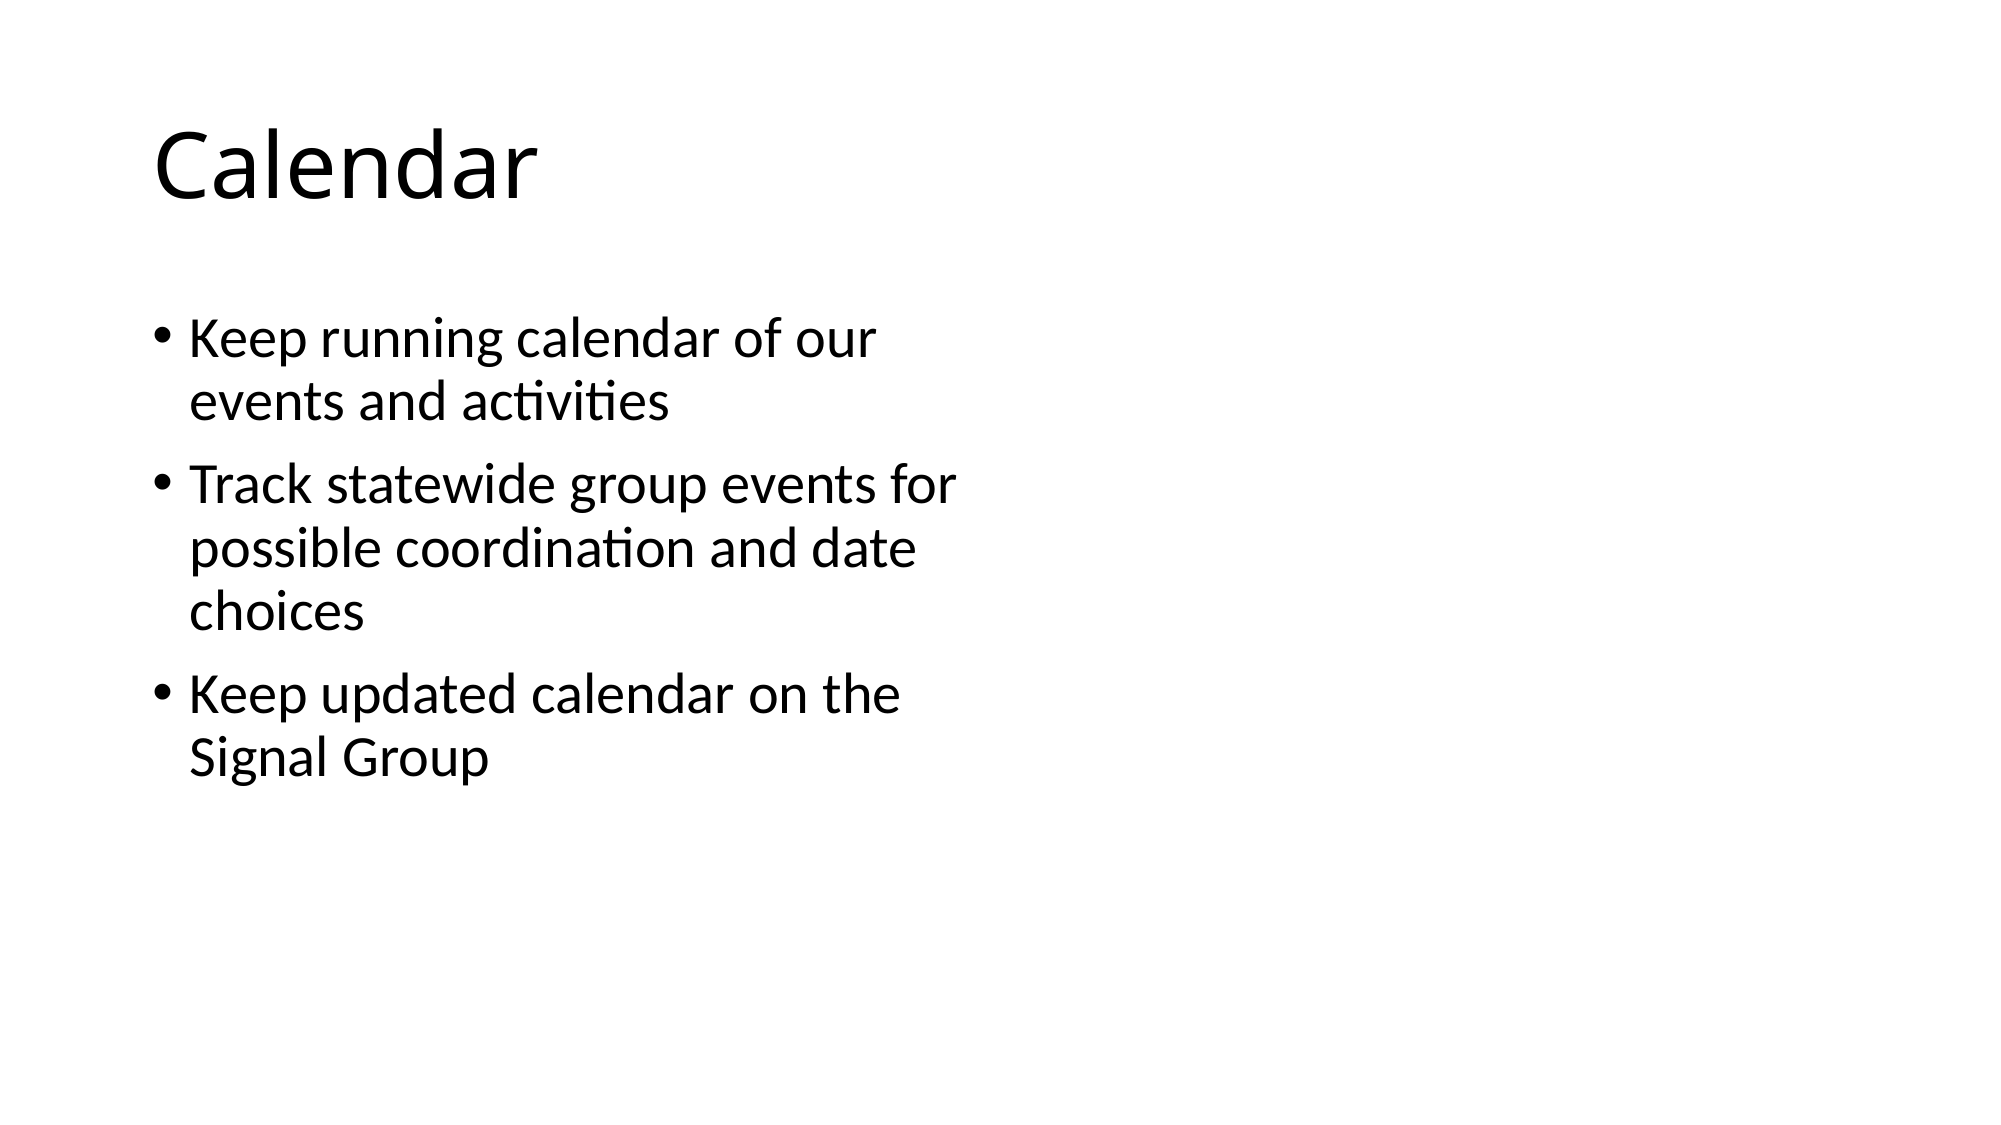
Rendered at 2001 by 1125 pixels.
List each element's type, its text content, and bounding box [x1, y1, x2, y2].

title Calendar [137, 59, 1863, 278]
list Keep running calendar of our events and activities Track statewide group events for possible coordination and date choices Keep updated calendar on the Signal Group [137, 299, 1060, 1014]
